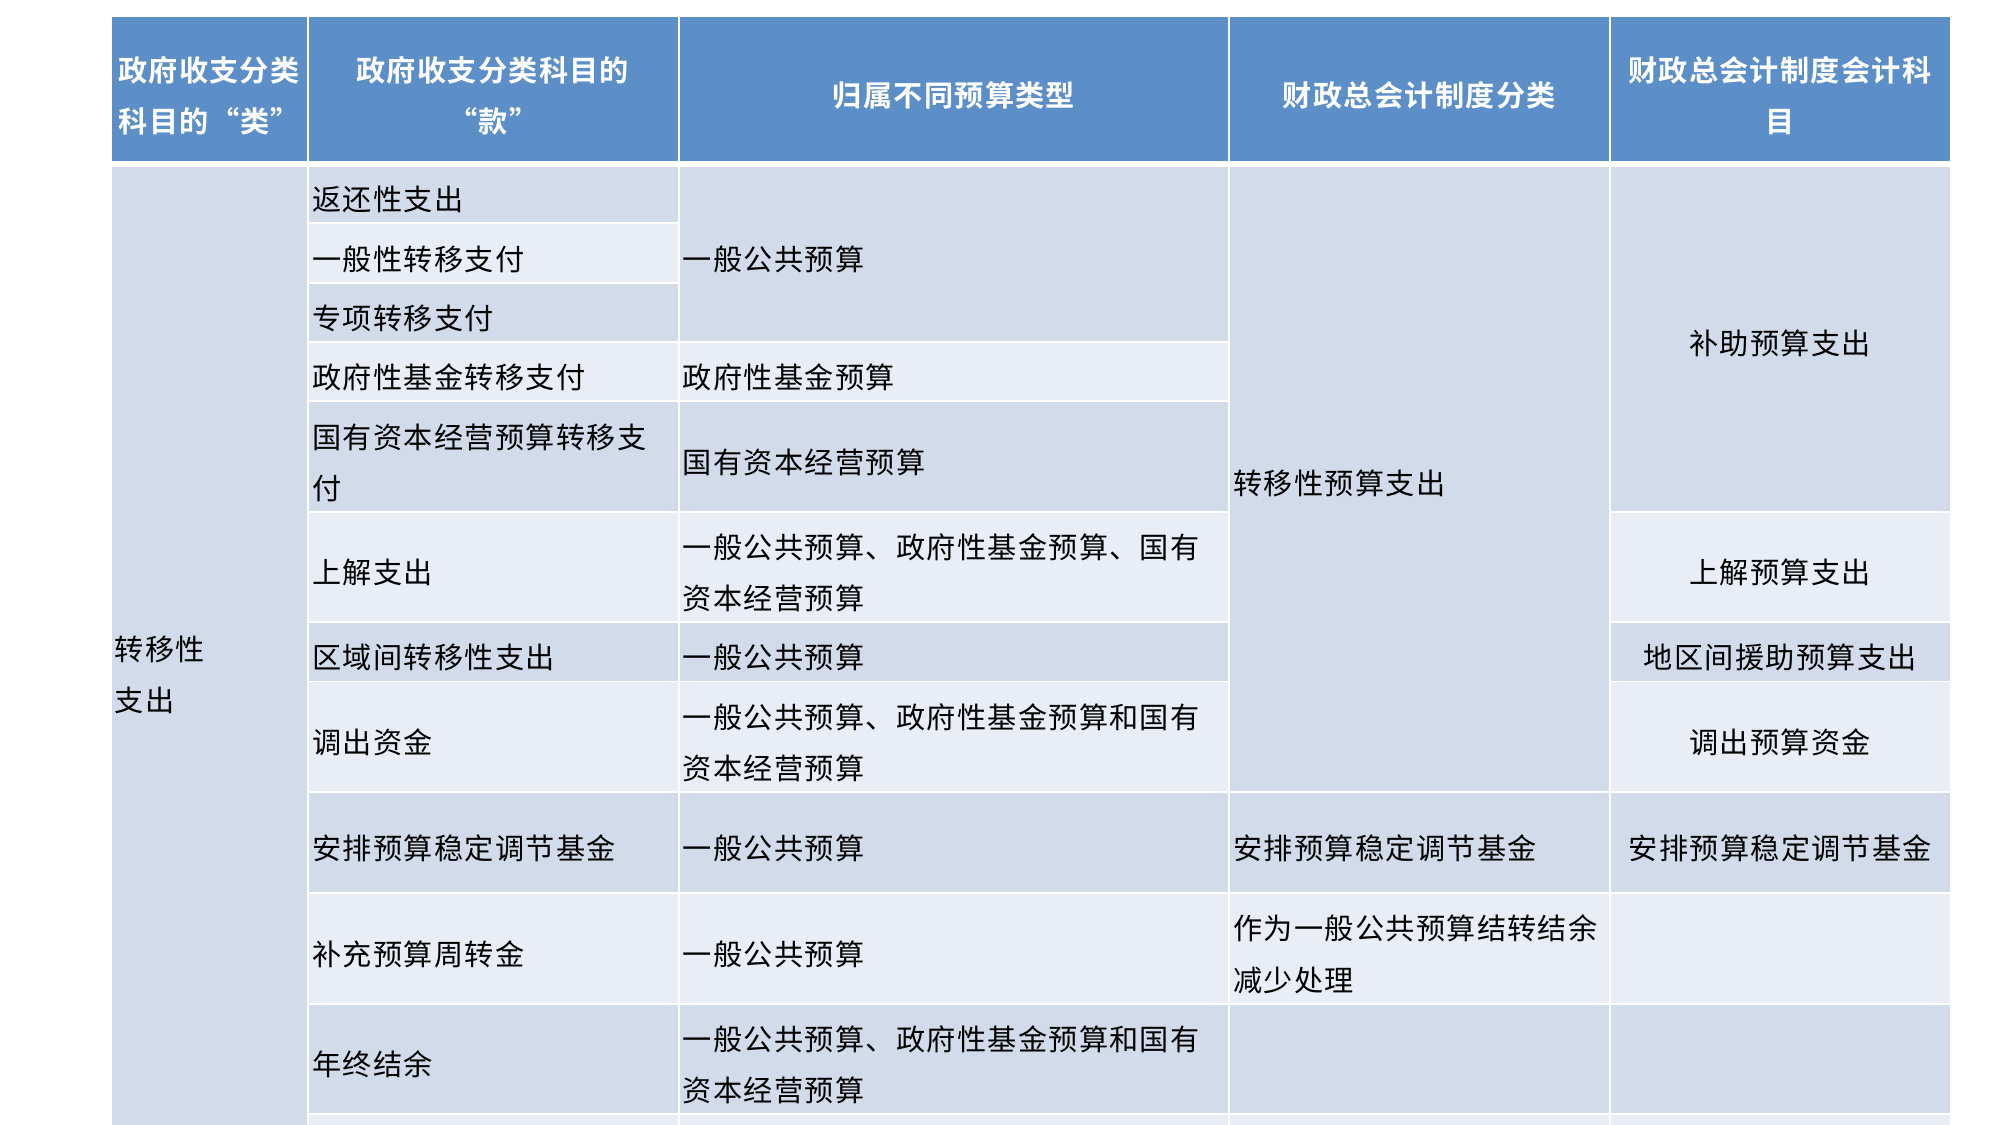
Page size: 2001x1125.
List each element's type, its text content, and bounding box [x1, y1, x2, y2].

table_header 政府收支分类科目的“类” [112, 17, 307, 161]
table_cell 安排预算稳定调节基金 [1611, 793, 1950, 892]
table_cell 国有资本经营预算 [680, 402, 1228, 511]
table_cell 转移性预算支出 [1230, 167, 1609, 791]
table_cell [1611, 1005, 1950, 1113]
table_cell 债务转贷预算支出 [1611, 1115, 1950, 1125]
table_header 财政总会计制度会计科目 [1611, 17, 1950, 161]
table_header 归属不同预算类型 [680, 17, 1228, 161]
table_cell 国有资本经营预算转移支付 [309, 402, 678, 511]
table_cell 一般性转移支付 [309, 224, 678, 282]
table_cell 一般公共预算、政府性基金预算和国有资本经营预算 [680, 682, 1228, 791]
table_cell 一般公共预算 [680, 623, 1228, 681]
table_cell 政府性基金转移支付 [309, 343, 678, 400]
table_cell 补充预算周转金 [309, 894, 678, 1003]
table_header 财政总会计制度分类 [1230, 17, 1609, 161]
table_cell 作为一般公共预算结转结余减少处理 [1230, 894, 1609, 1003]
table_cell 一般公共预算 [680, 793, 1228, 892]
table_cell 调出预算资金 [1611, 682, 1950, 791]
table_cell 债务转贷支出 [309, 1115, 678, 1125]
table_cell 政府性基金预算 [680, 343, 1228, 400]
table_cell 债务转贷预算支出 [1230, 1115, 1609, 1125]
table_cell 地区间援助预算支出 [1611, 623, 1950, 681]
table_cell 调出资金 [309, 682, 678, 791]
table_cell [1230, 1005, 1609, 1113]
table_cell 专项转移支付 [309, 284, 678, 341]
table_cell 区域间转移性支出 [309, 623, 678, 681]
table_cell 一般公共预算、政府性基金预算和国有资本经营预算 [680, 1005, 1228, 1113]
table_cell 年终结余 [309, 1005, 678, 1113]
table_cell 上解预算支出 [1611, 513, 1950, 621]
table_cell [1611, 894, 1950, 1003]
table_cell 安排预算稳定调节基金 [1230, 793, 1609, 892]
table_cell 一般公共预算 [680, 167, 1228, 341]
table_cell 上解支出 [309, 513, 678, 621]
table_cell 一般公共预算和政府性基金预算 [680, 1115, 1228, 1125]
table_header 政府收支分类科目的“款” [309, 17, 678, 161]
table_cell 转移性 支出 [112, 167, 307, 1125]
table_cell 安排预算稳定调节基金 [309, 793, 678, 892]
table_cell 一般公共预算、政府性基金预算、国有资本经营预算 [680, 513, 1228, 621]
table_cell 补助预算支出 [1611, 167, 1950, 511]
table_cell 返还性支出 [309, 167, 678, 222]
table_cell 一般公共预算 [680, 894, 1228, 1003]
